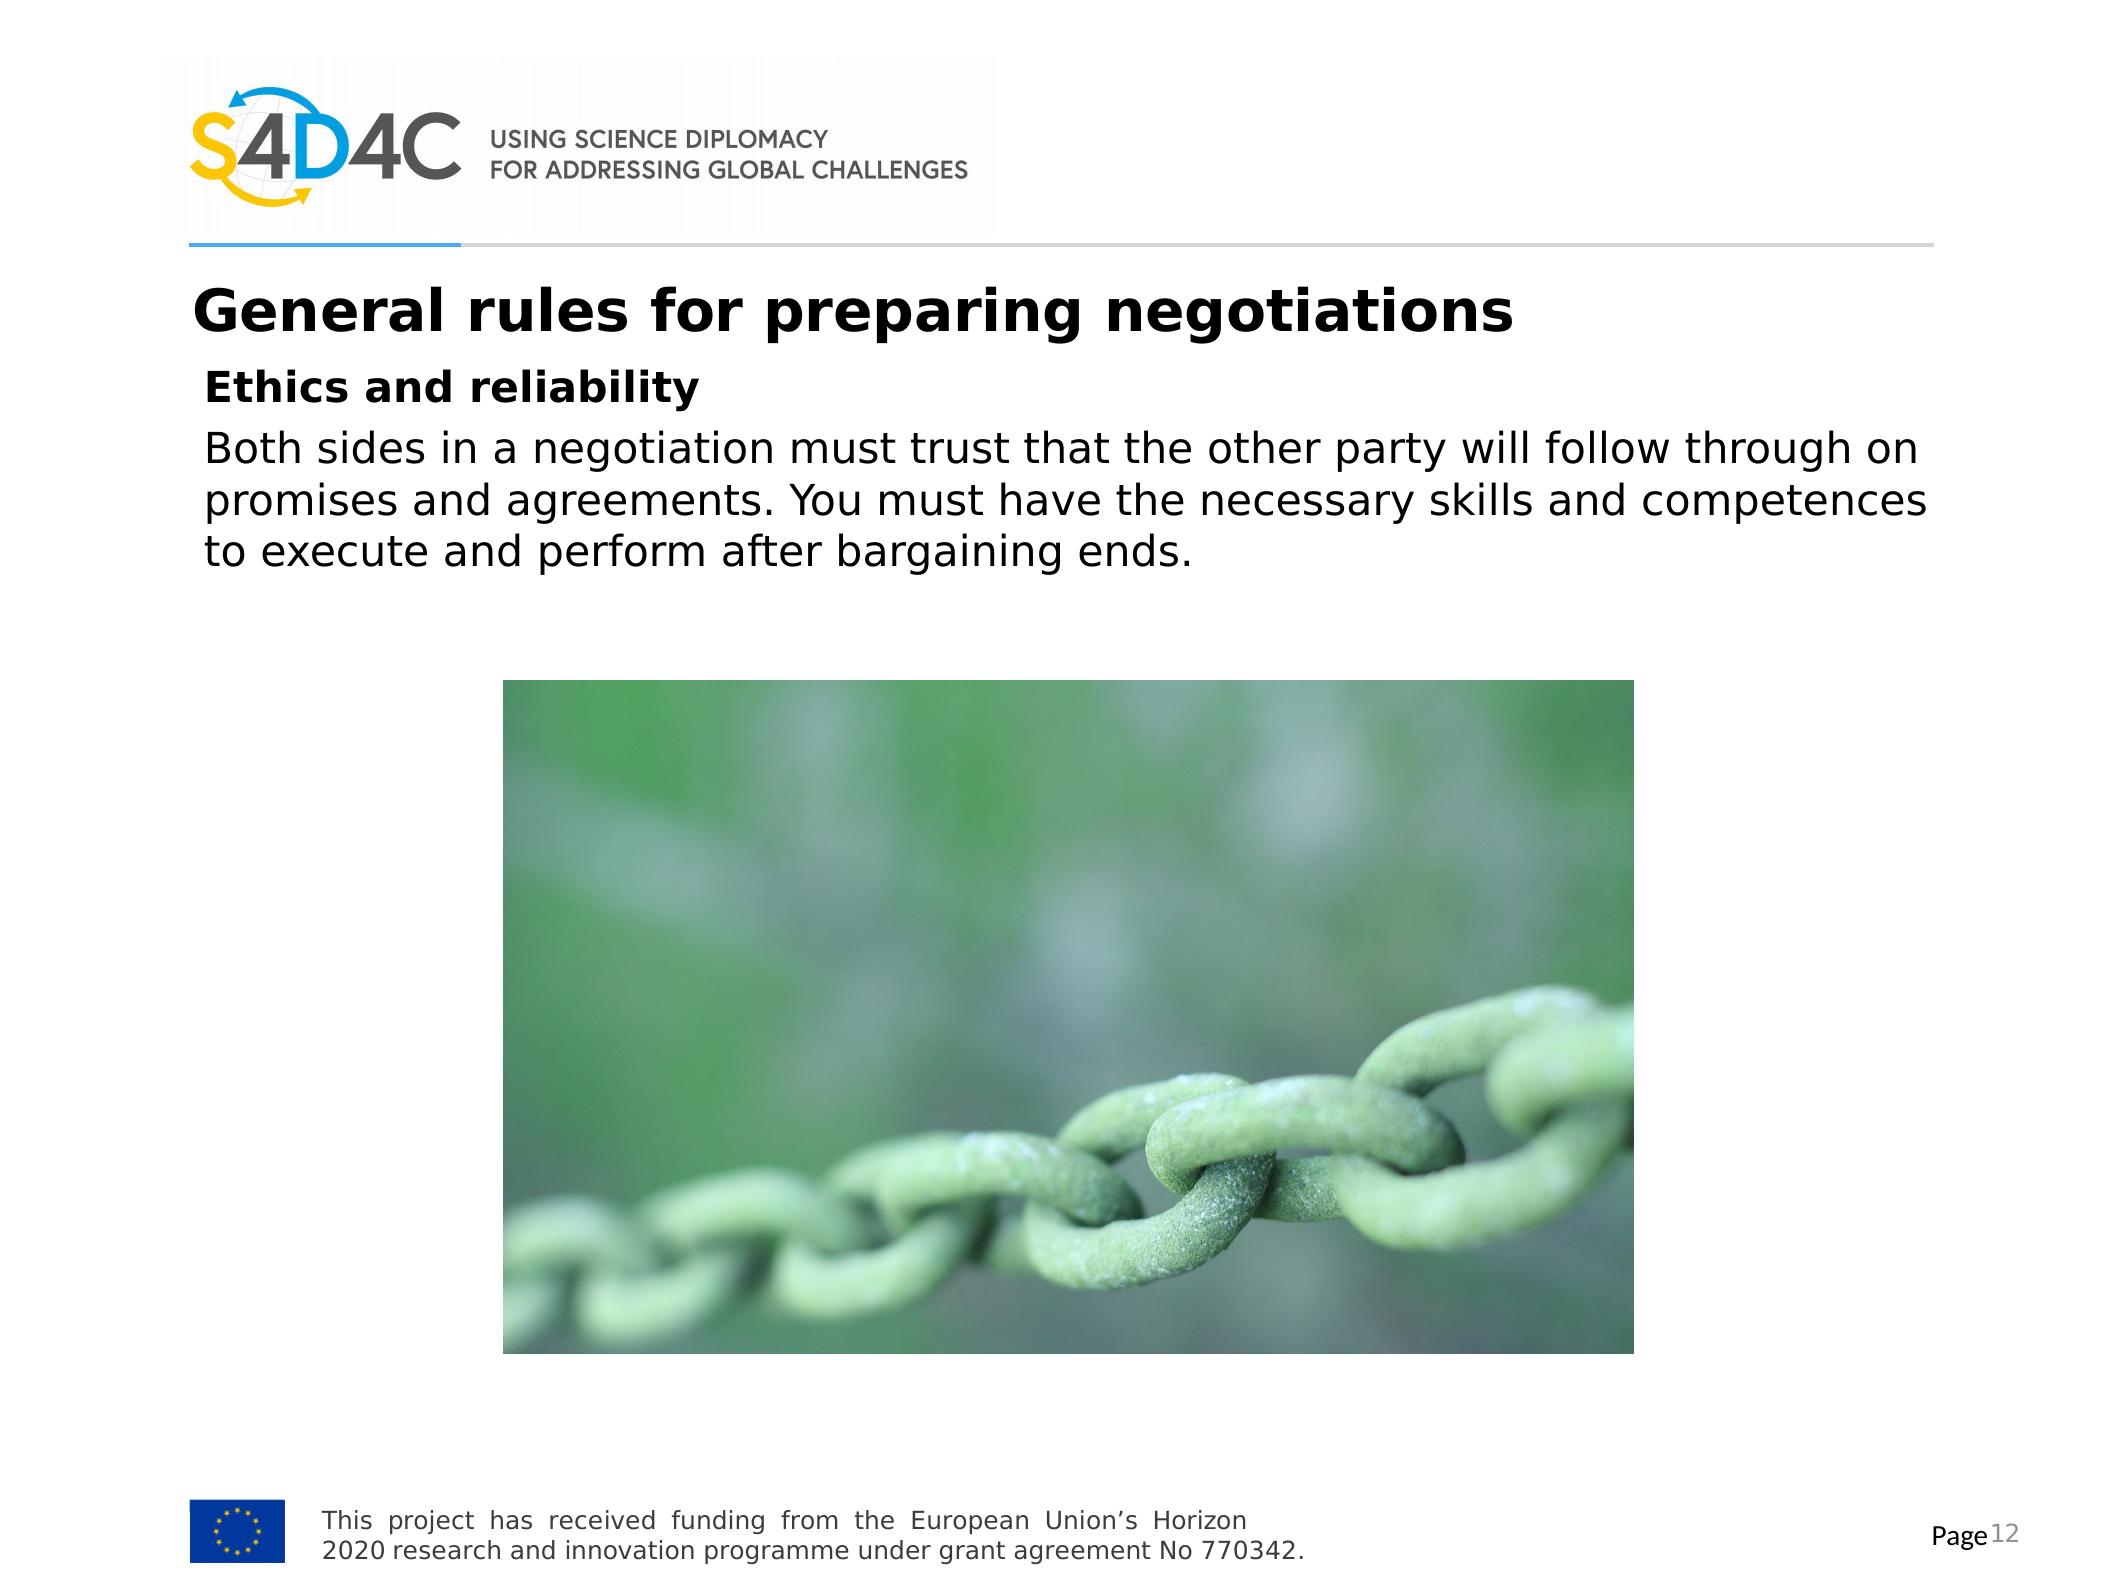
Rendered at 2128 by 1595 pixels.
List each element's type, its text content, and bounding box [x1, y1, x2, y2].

footer This project has received funding from the European Union’s Horizon 2020 research and innovation programme under grant agreement No 770342. [319, 1504, 1328, 1564]
slide_number 12 [1531, 1517, 2021, 1548]
picture [161, 57, 997, 235]
text_box Ethics and reliability Both sides in a negotiation must trust that the other party will follow through on promises and agreements. You must have the necessary skills and competences to execute and perform after bargaining ends. [191, 359, 1946, 575]
picture [189, 1499, 285, 1563]
picture [503, 680, 1634, 1355]
text_box General rules for preparing negotiations [189, 273, 1914, 344]
